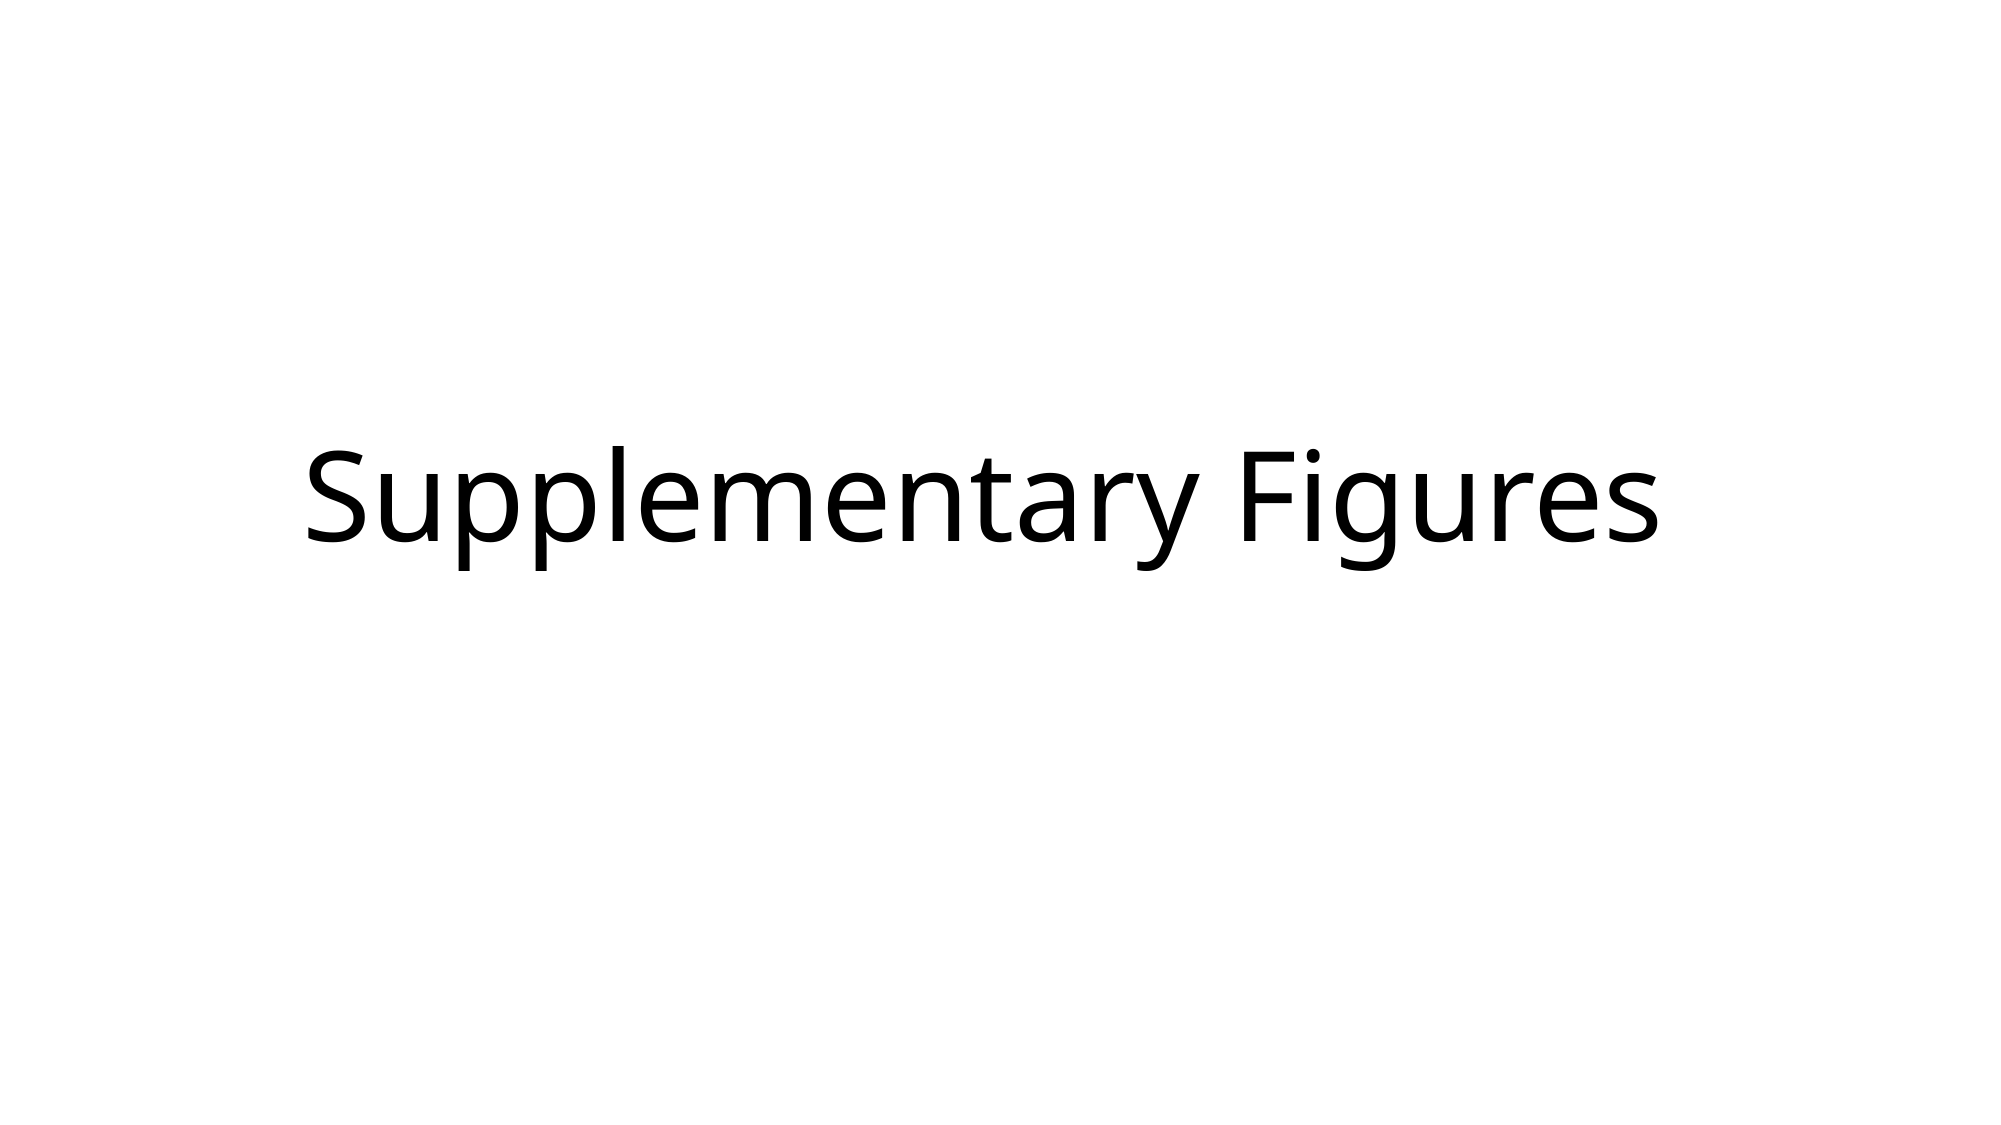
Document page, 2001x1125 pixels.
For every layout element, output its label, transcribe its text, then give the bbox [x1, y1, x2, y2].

title Supplementary Figures [249, 184, 1750, 576]
